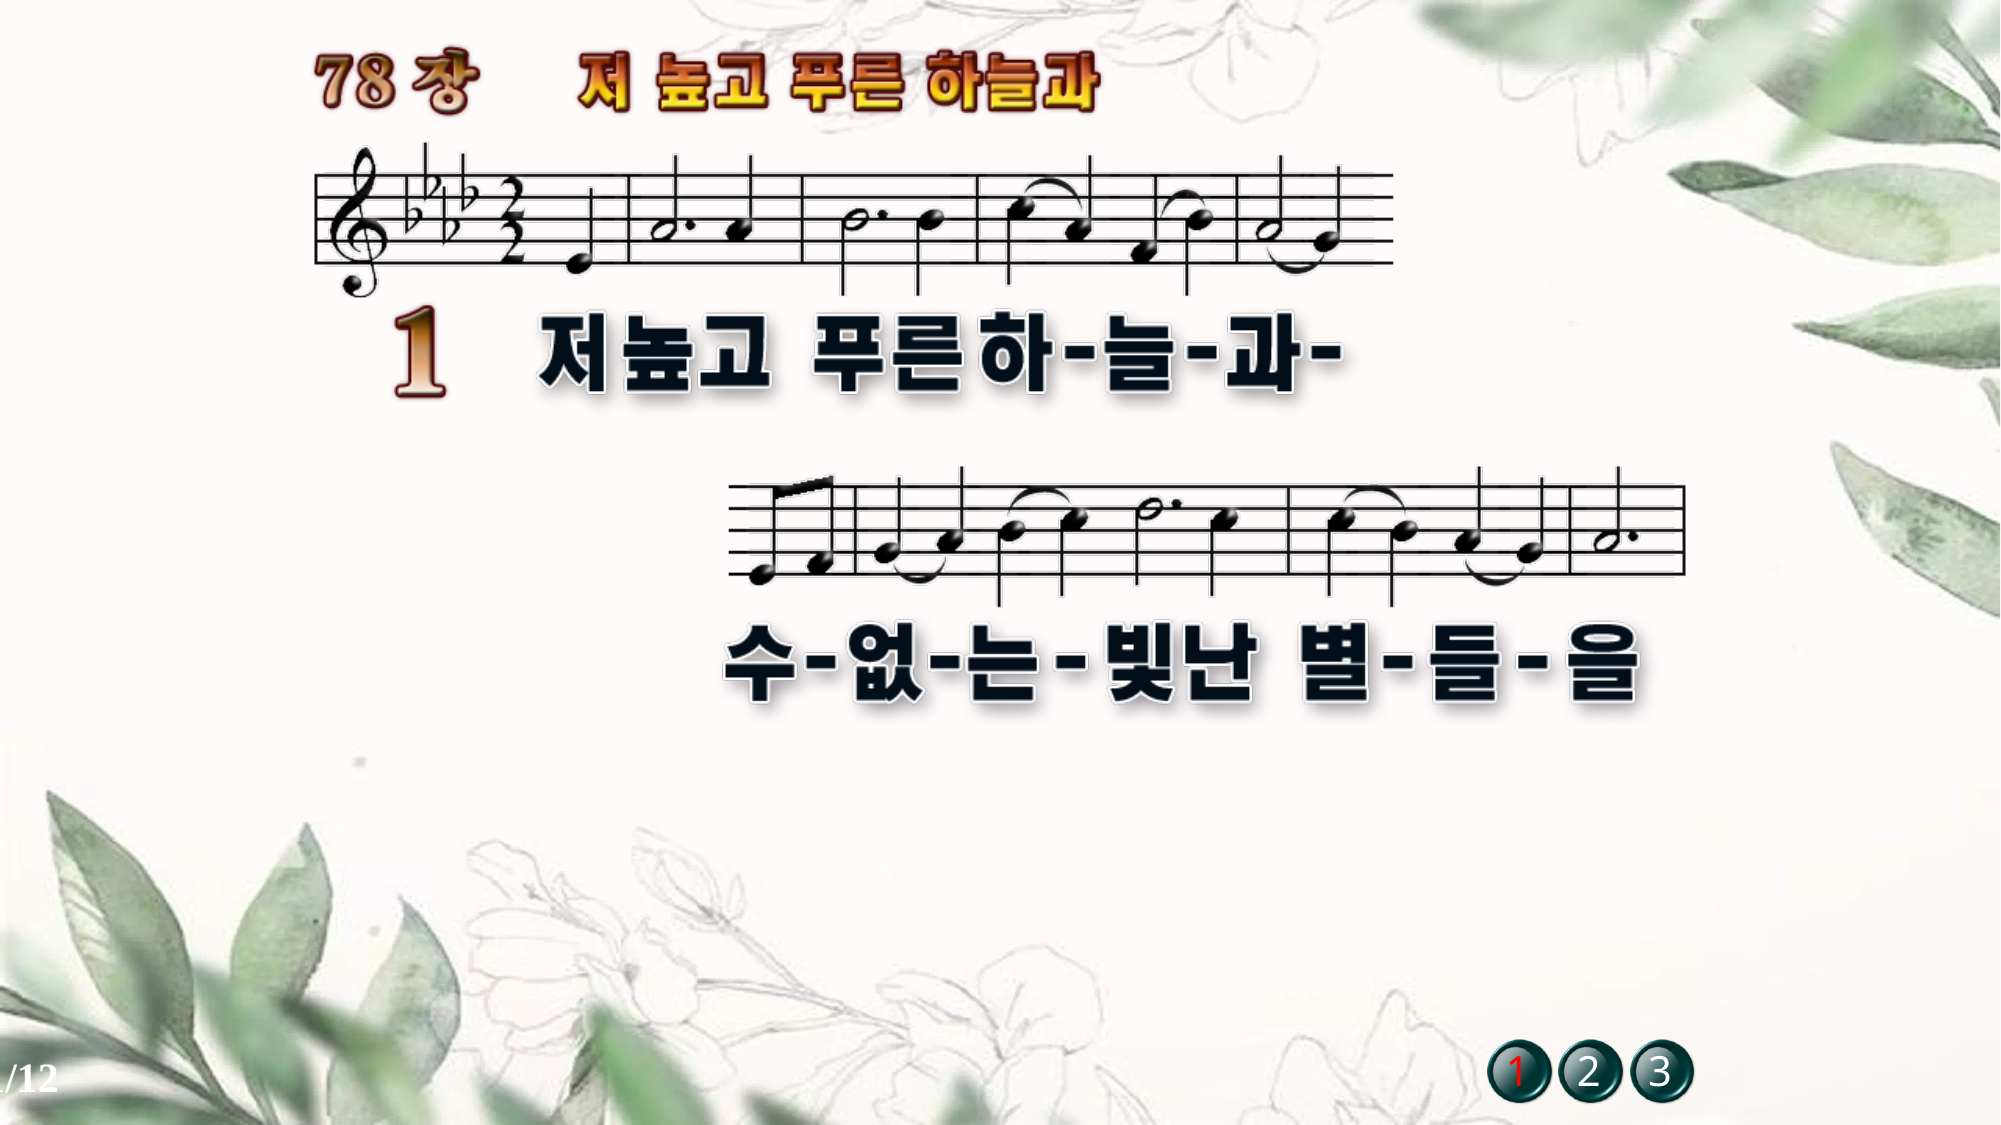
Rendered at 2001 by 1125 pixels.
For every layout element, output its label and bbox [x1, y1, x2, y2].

text_box [1627, 1035, 1697, 1106]
picture [0, 0, 2001, 1125]
text_box [1484, 1035, 1555, 1106]
text_box [1555, 1035, 1626, 1106]
